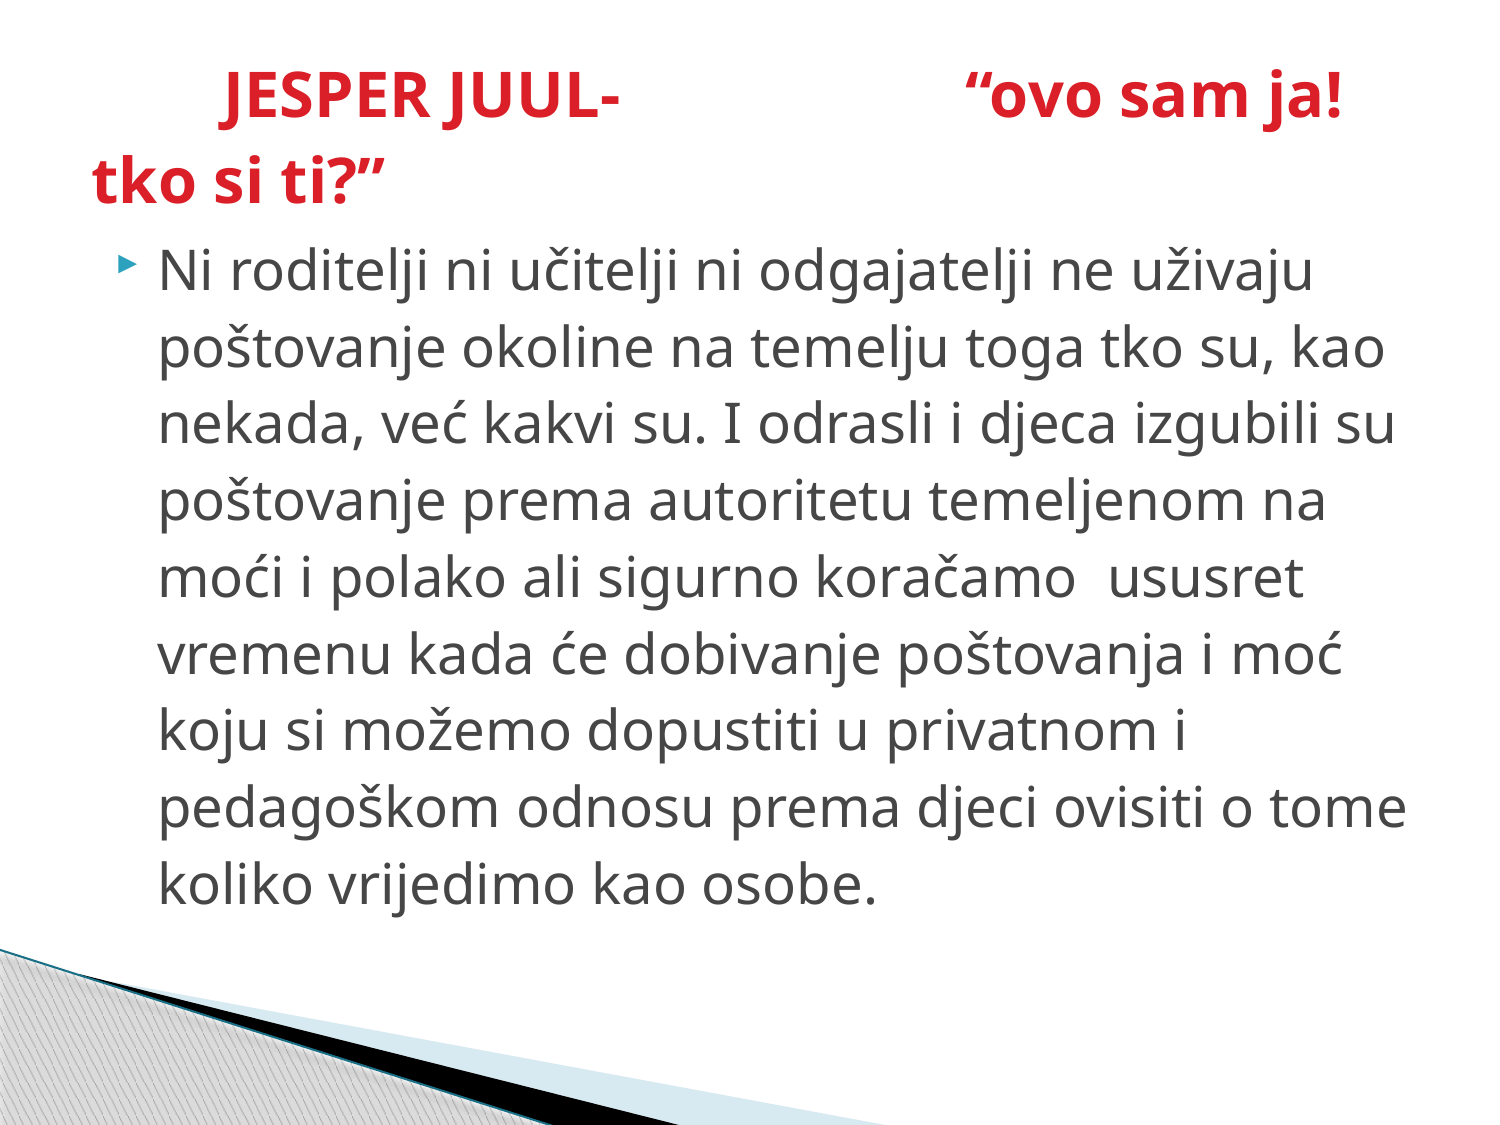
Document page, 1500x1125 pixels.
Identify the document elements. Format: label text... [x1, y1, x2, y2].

list Ni roditelji ni učitelji ni odgajatelji ne uživaju poštovanje okoline na temelju toga tko su, kao nekada, već kakvi su. I odrasli i djeca izgubili su poštovanje prema autoritetu temeljenom na moći i polako ali sigurno koračamo ususret vremenu kada će dobivanje poštovanja i moć koju si možemo dopustiti u privatnom i pedagoškom odnosu prema djeci ovisiti o tome koliko vrijedimo kao osobe. [82, 231, 1425, 973]
title JESPER JUUL- “ovo sam ja! tko si ti?” [76, 42, 1427, 231]
